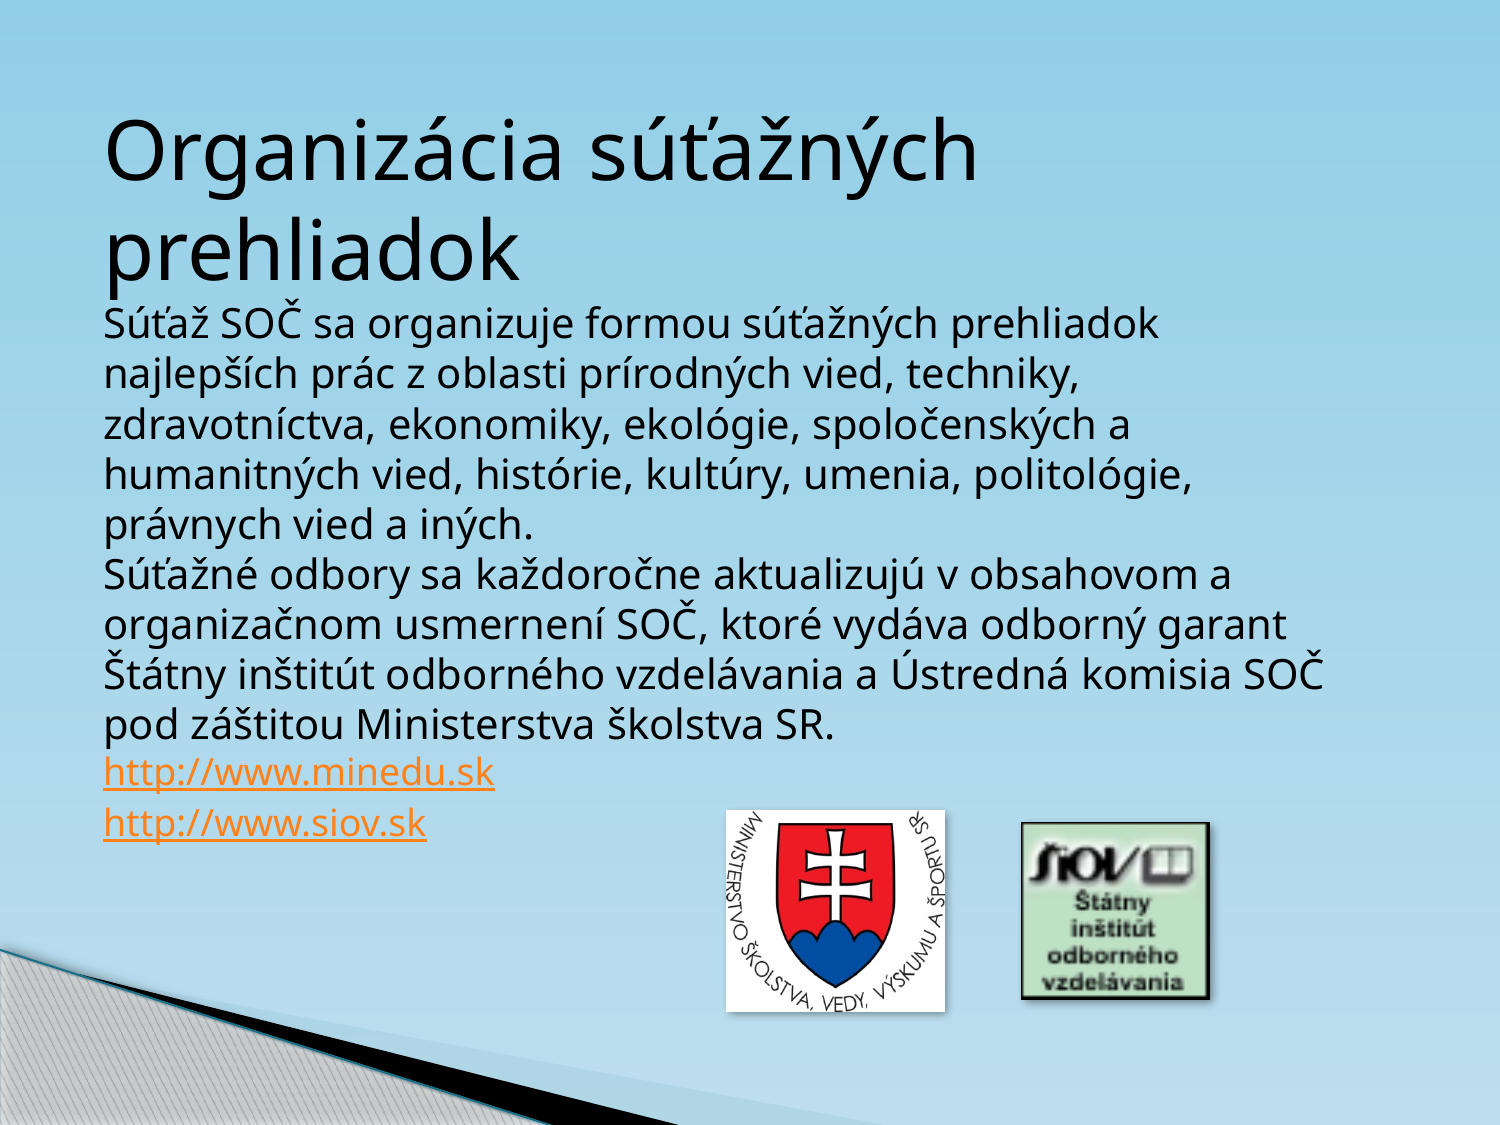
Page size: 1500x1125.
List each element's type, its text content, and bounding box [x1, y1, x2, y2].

picture [1021, 822, 1210, 1000]
text_box Organizácia súťažných prehliadok Súťaž SOČ sa organizuje formou súťažných prehliadok najlepších prác z oblasti prírodných vied, techniky, zdravotníctva, ekonomiky, ekológie, spoločenských a humanitných vied, histórie, kultúry, umenia, politológie, právnych vied a iných. Súťažné odbory sa každoročne aktualizujú v obsahovom a organizačnom usmernení SOČ, ktoré vydáva odborný garant Štátny inštitút odborného vzdelávania a Ústredná komisia SOČ pod záštitou Ministerstva školstva SR. http://www.minedu.sk http://www.siov.sk [88, 90, 1365, 992]
picture [726, 810, 945, 1012]
